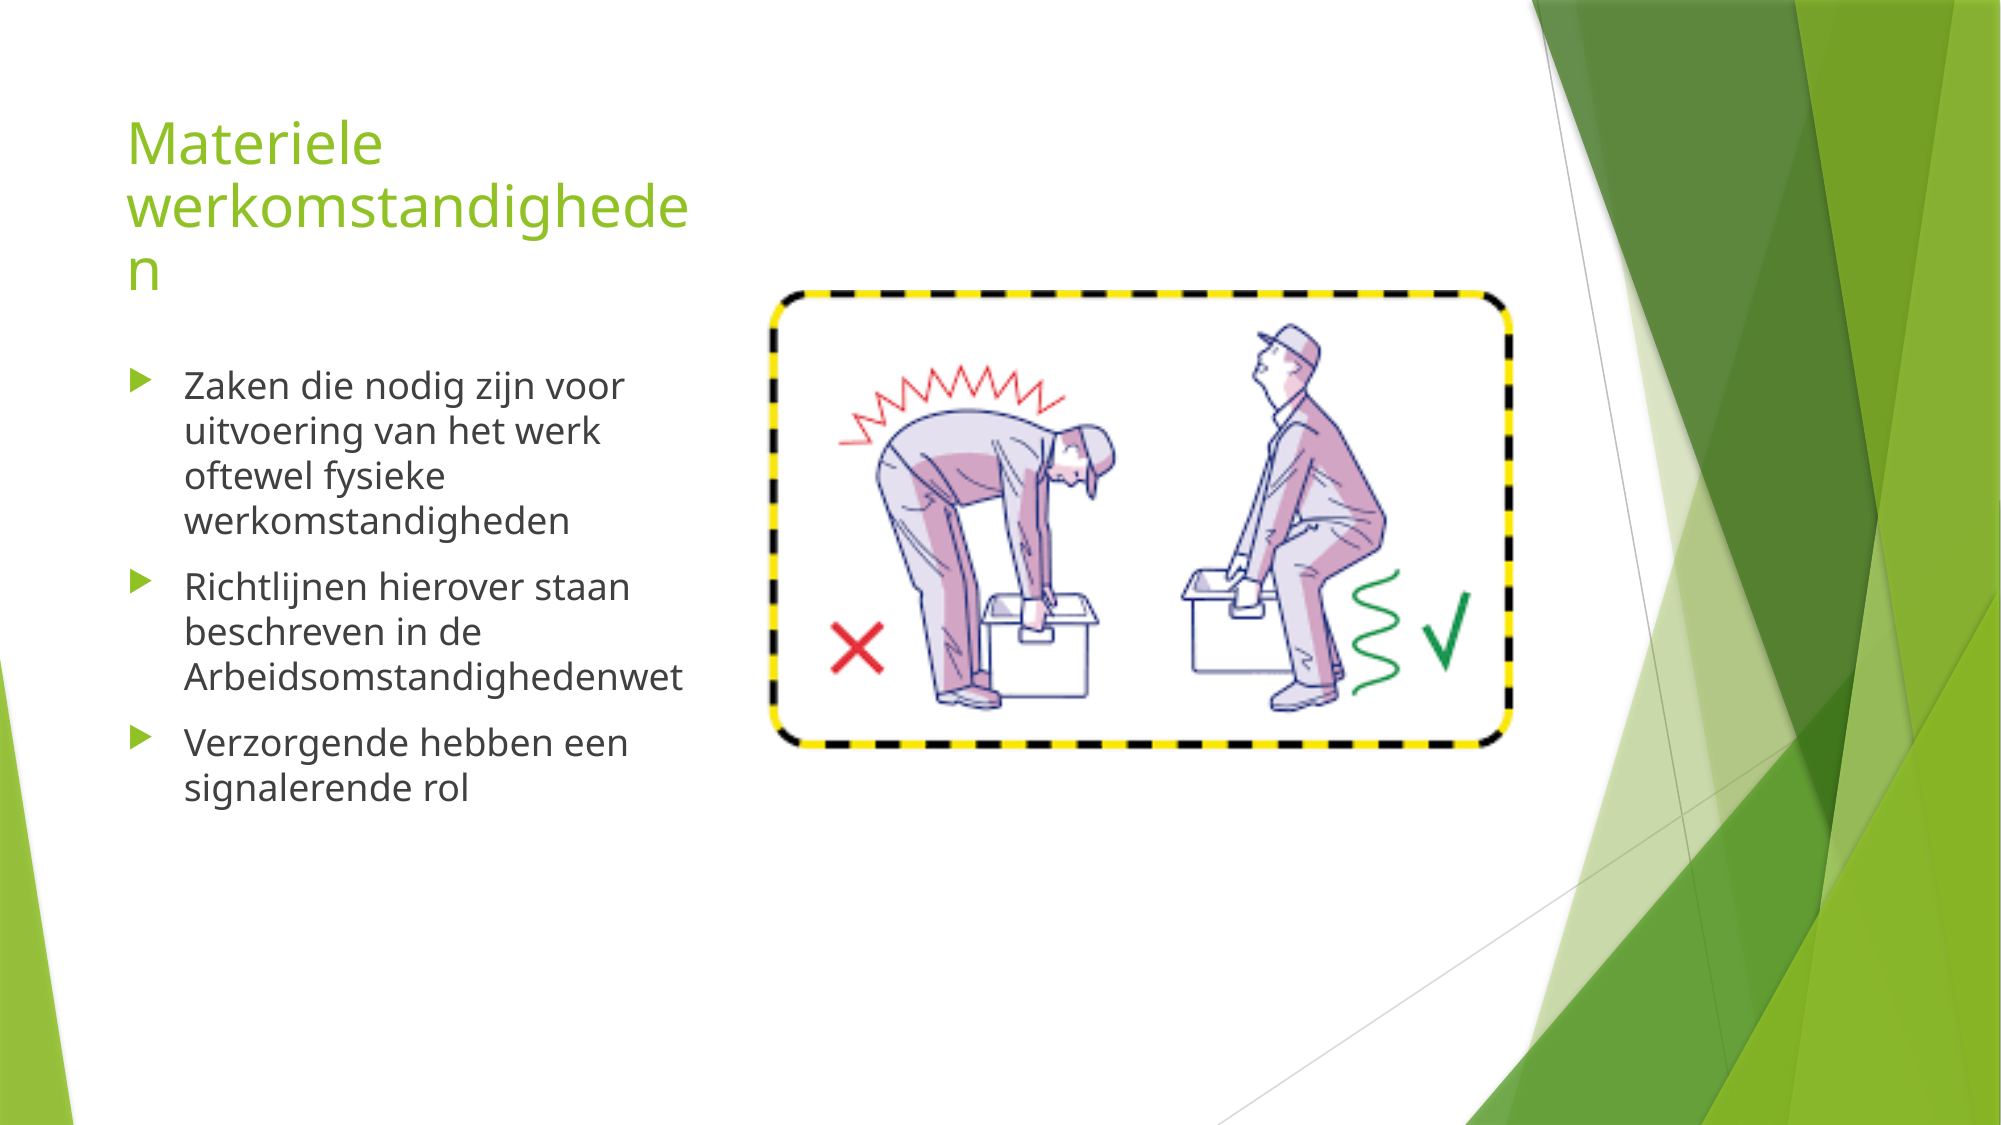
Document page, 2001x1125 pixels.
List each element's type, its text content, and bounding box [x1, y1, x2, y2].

title Materiele werkomstandigheden [111, 99, 723, 317]
picture [762, 290, 1519, 752]
list Zaken die nodig zijn voor uitvoering van het werk oftewel fysieke werkomstandigheden Richtlijnen hierover staan beschreven in de Arbeidsomstandighedenwet Verzorgende hebben een signalerende rol [112, 354, 723, 939]
